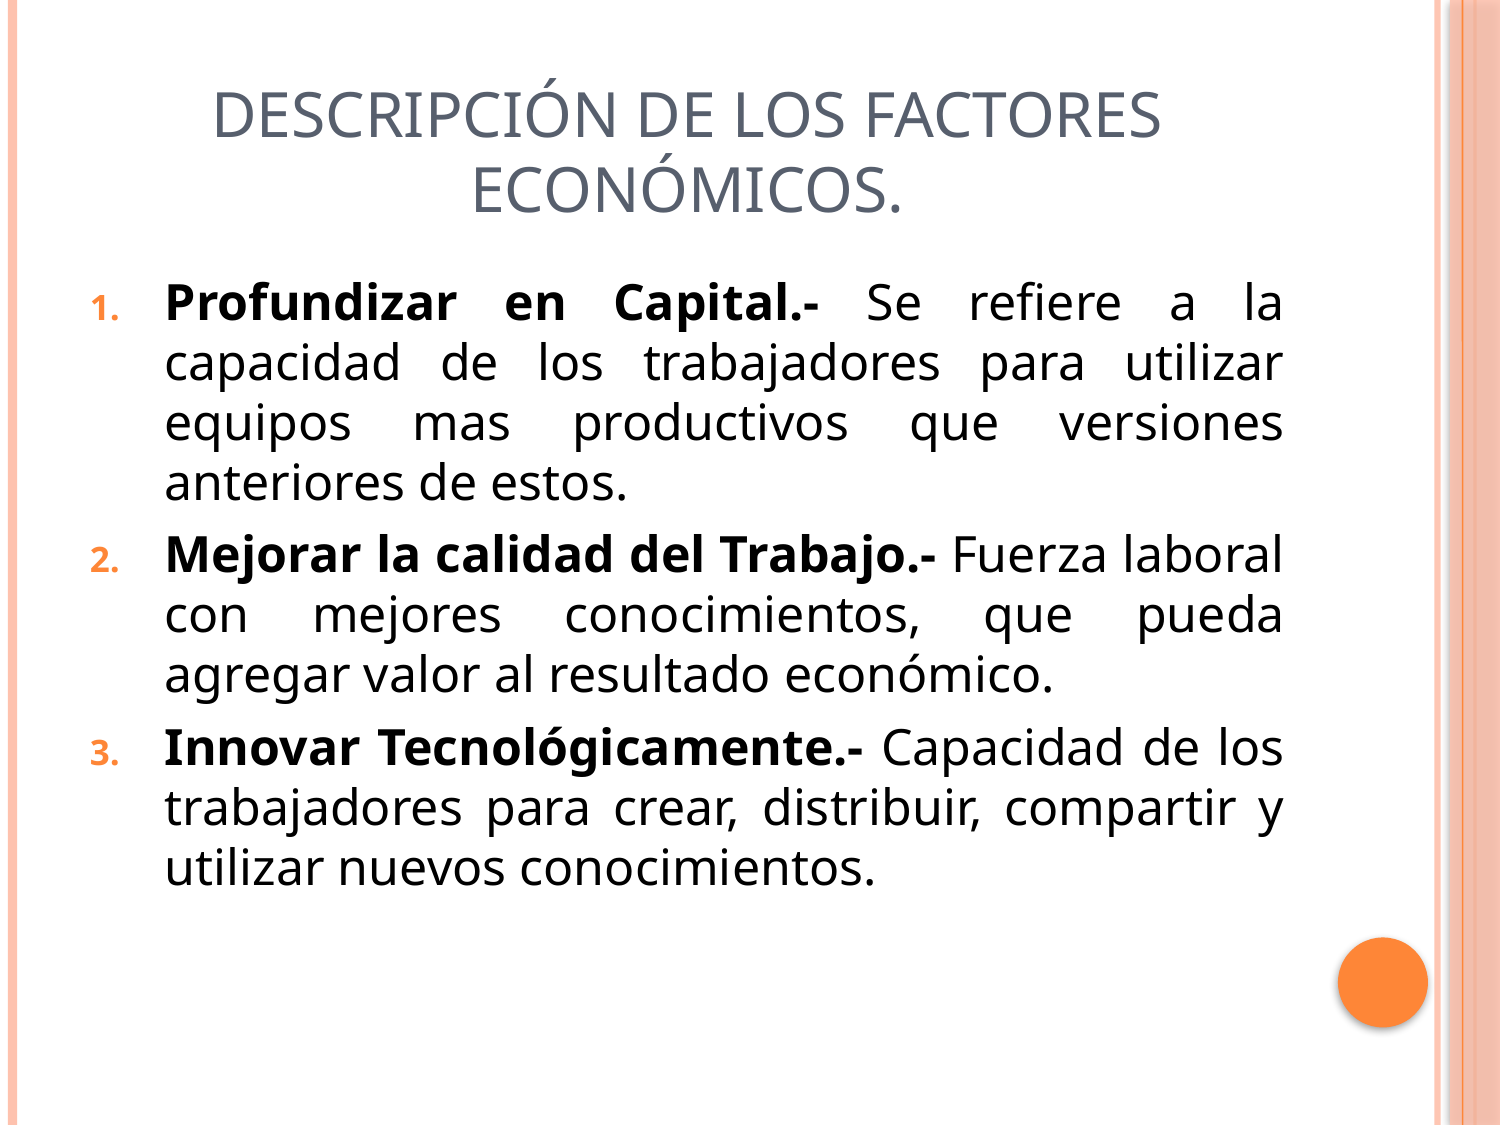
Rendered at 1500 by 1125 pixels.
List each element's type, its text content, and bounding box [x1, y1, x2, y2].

list Profundizar en Capital.- Se refiere a la capacidad de los trabajadores para utilizar equipos mas productivos que versiones anteriores de estos. Mejorar la calidad del Trabajo.- Fuerza laboral con mejores conocimientos, que pueda agregar valor al resultado económico. Innovar Tecnológicamente.- Capacidad de los trabajadores para crear, distribuir, compartir y utilizar nuevos conocimientos. [75, 262, 1300, 1062]
title Descripción de los Factores Económicos. [75, 45, 1300, 233]
